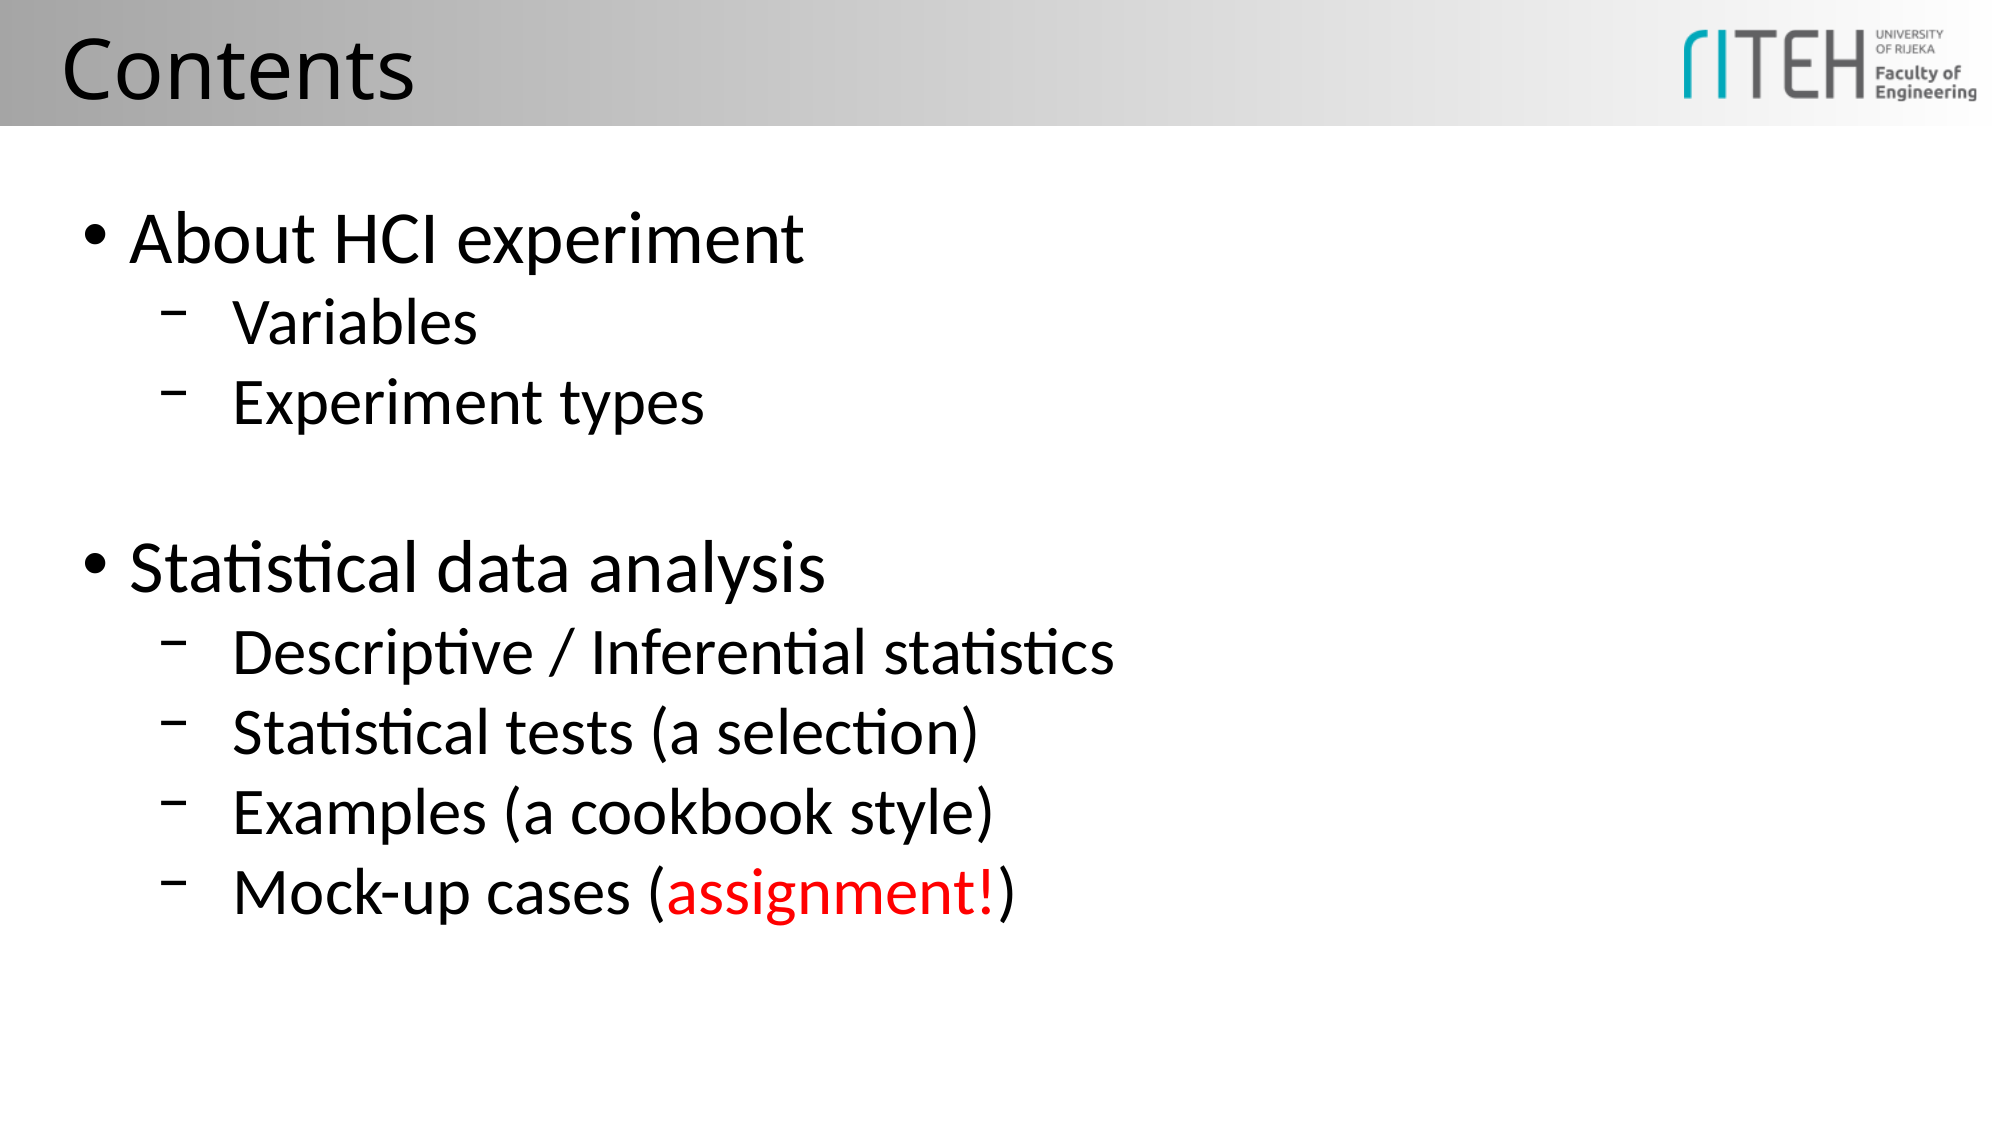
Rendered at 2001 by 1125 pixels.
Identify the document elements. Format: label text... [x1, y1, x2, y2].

text_box [0, 0, 2000, 127]
picture [1683, 20, 1977, 107]
text_box About HCI experiment Variables Experiment types Statistical data analysis Descriptive / Inferential statistics Statistical tests (a selection) Examples (a cookbook style) Mock-up cases (assignment!) [68, 180, 1742, 1026]
title Contents [45, 20, 1224, 126]
